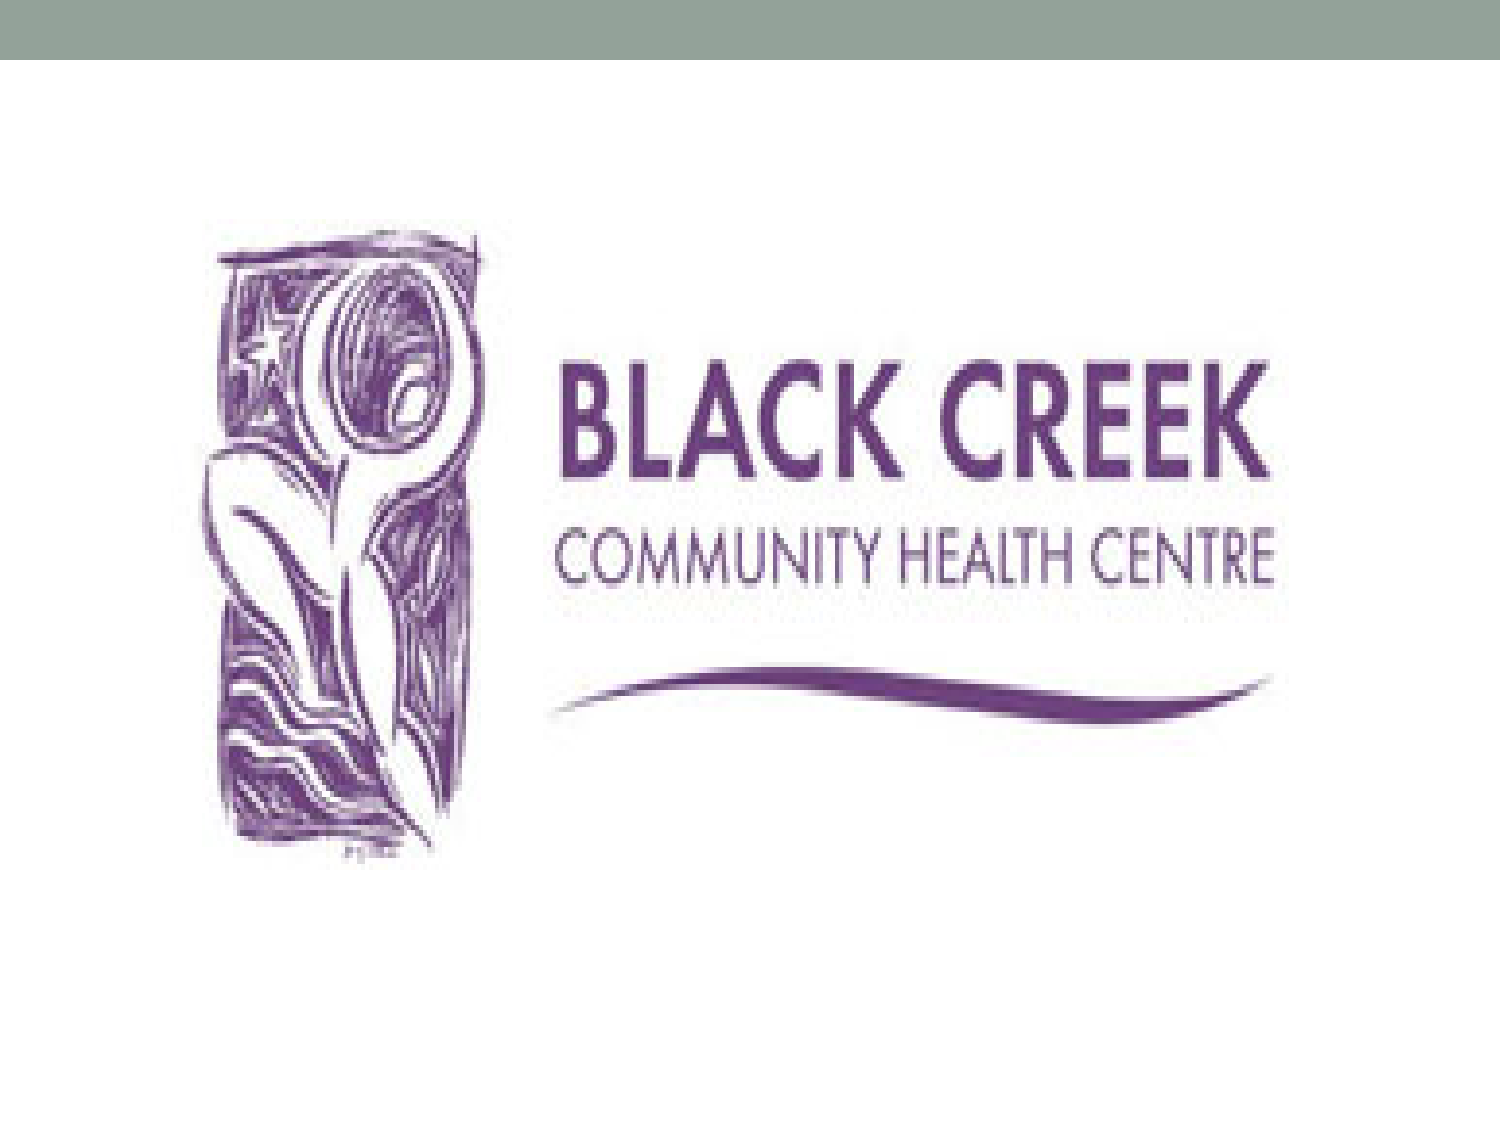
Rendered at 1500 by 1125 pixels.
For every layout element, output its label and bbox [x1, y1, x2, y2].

picture [170, 219, 1318, 870]
